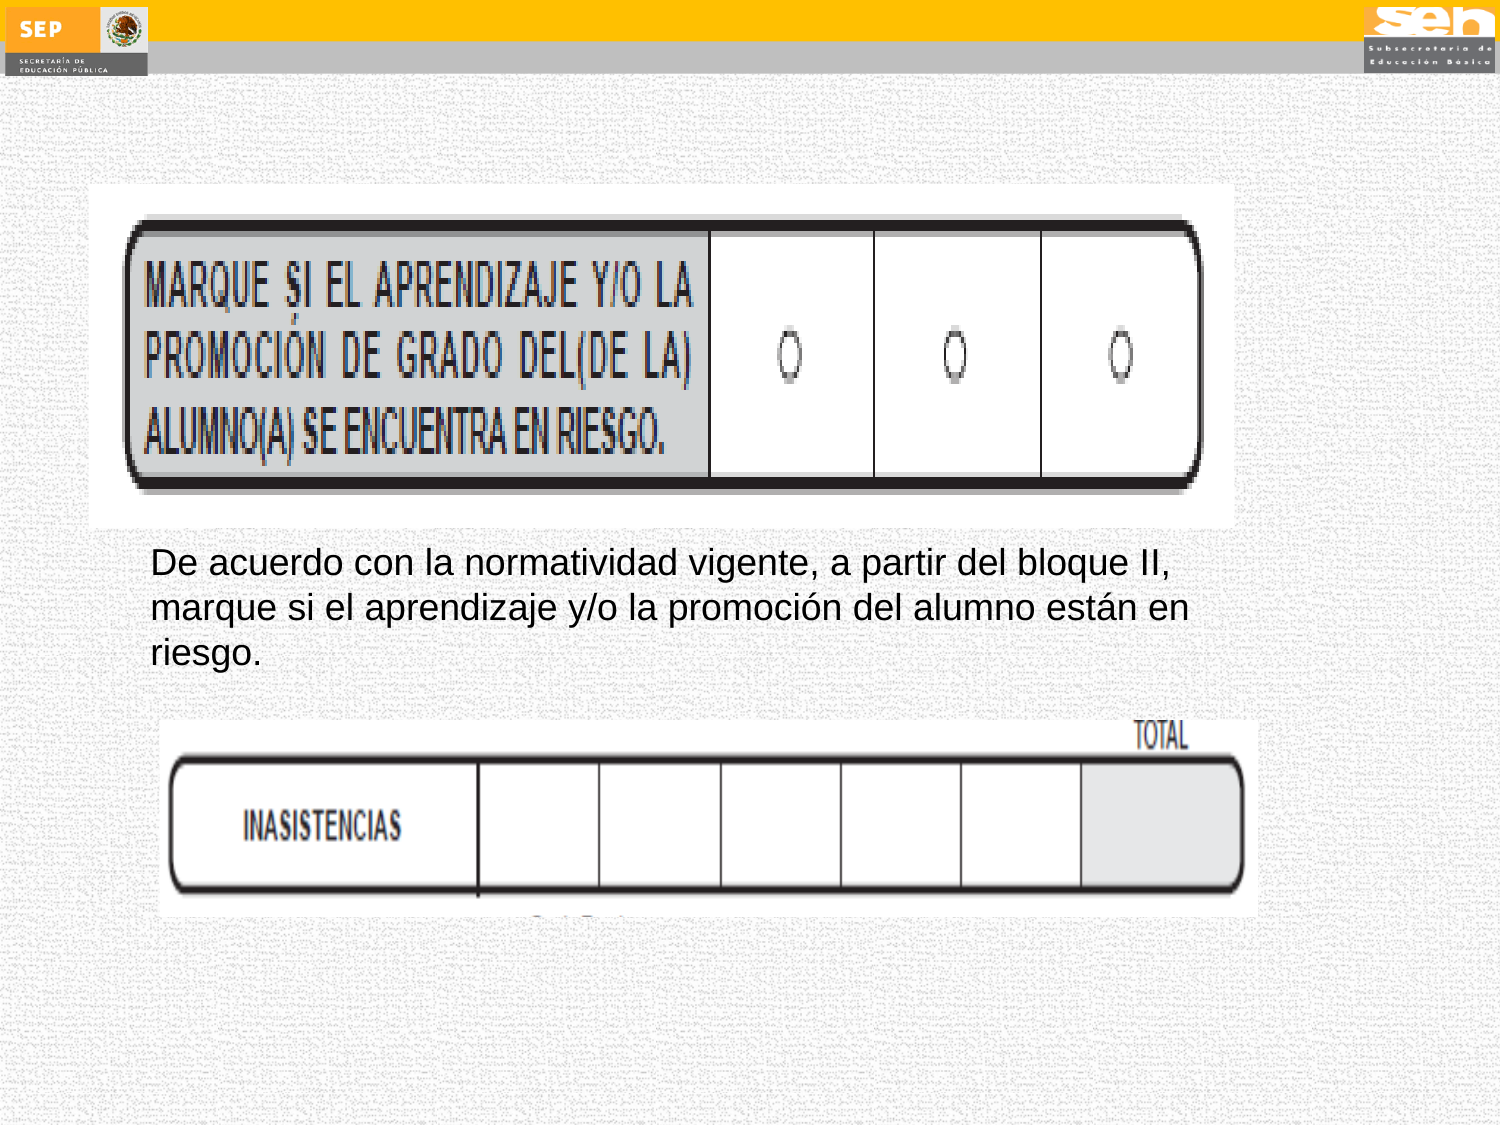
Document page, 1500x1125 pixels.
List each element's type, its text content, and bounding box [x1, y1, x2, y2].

picture [5, 7, 148, 76]
text_box De acuerdo con la normatividad vigente, a partir del bloque II, marque si el aprendizaje y/o la promoción del alumno están en riesgo. [135, 530, 1306, 681]
picture [1364, 7, 1495, 73]
picture [159, 720, 1259, 918]
picture [88, 184, 1235, 528]
